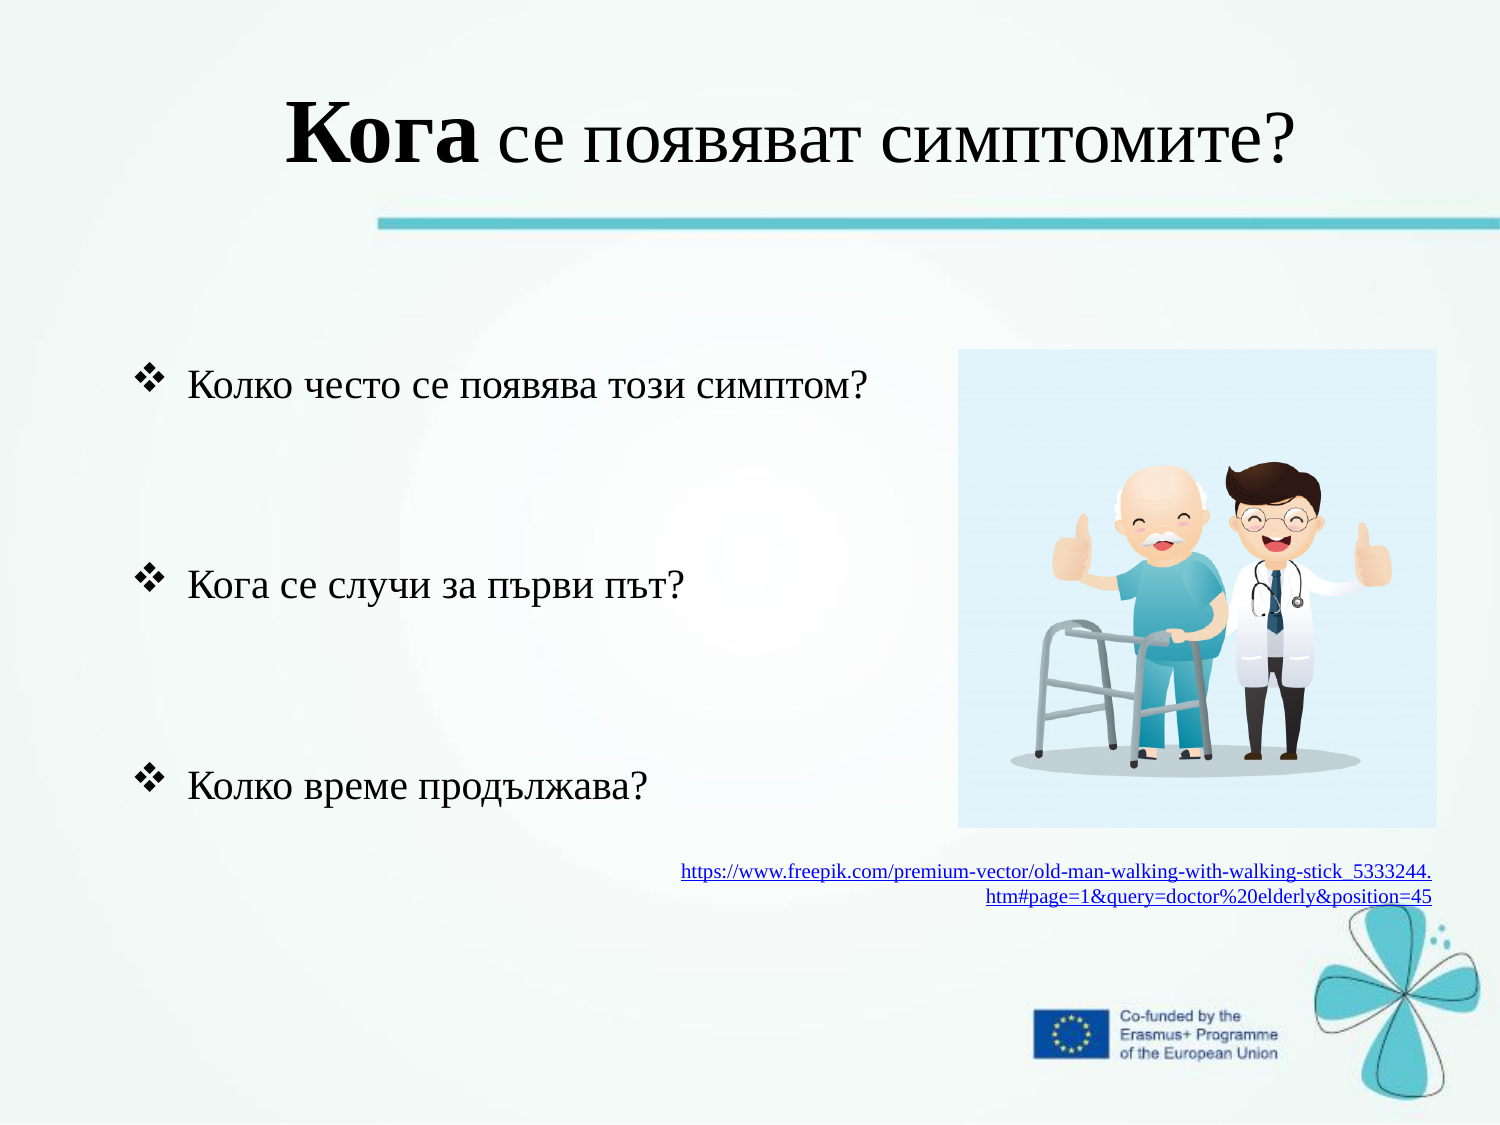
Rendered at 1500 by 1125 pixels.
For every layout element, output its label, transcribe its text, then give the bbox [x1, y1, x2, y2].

text_box Кога се появяват симптомите? [261, 63, 1322, 189]
text_box Колко често се появява този симптом? Кога се случи за първи път? Колко време продължава? https://www.freepik.com/premium-vector/old-man-walking-with-walking-stick_5333244. htm#page=1&query=doctor%20elderly&position=45 [41, 349, 1447, 915]
picture [0, 0, 1500, 1125]
